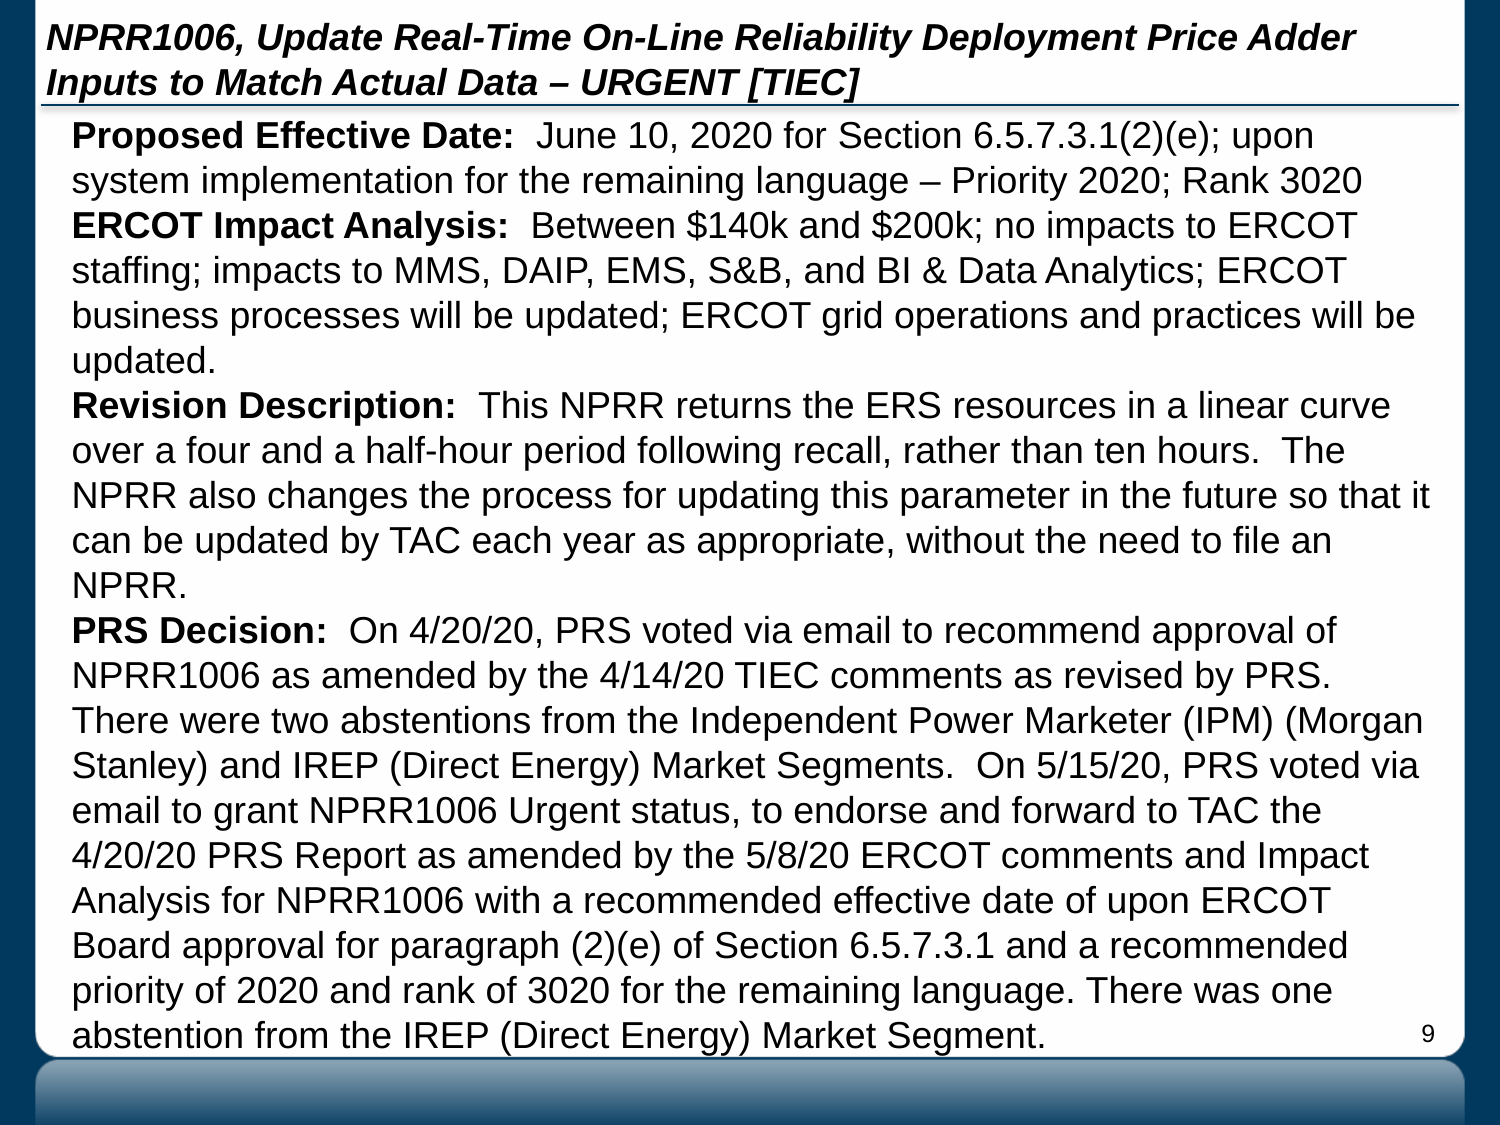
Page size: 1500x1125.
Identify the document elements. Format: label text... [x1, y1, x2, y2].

title NPRR1006, Update Real-Time On-Line Reliability Deployment Price Adder Inputs to Match Actual Data – URGENT [TIEC] [31, 20, 1464, 97]
text_box Proposed Effective Date: June 10, 2020 for Section 6.5.7.3.1(2)(e); upon system implementation for the remaining language – Priority 2020; Rank 3020 ERCOT Impact Analysis: Between $140k and $200k; no impacts to ERCOT staffing; impacts to MMS, DAIP, EMS, S&B, and BI & Data Analytics; ERCOT business processes will be updated; ERCOT grid operations and practices will be updated. Revision Description: This NPRR returns the ERS resources in a linear curve over a four and a half-hour period following recall, rather than ten hours. The NPRR also changes the process for updating this parameter in the future so that it can be updated by TAC each year as appropriate, without the need to file an NPRR. PRS Decision: On 4/20/20, PRS voted via email to recommend approval of NPRR1006 as amended by the 4/14/20 TIEC comments as revised by PRS. There were two abstentions from the Independent Power Marketer (IPM) (Morgan Stanley) and IREP (Direct Energy) Market Segments. On 5/15/20, PRS voted via email to grant NPRR1006 Urgent status, to endorse and forward to TAC the 4/20/20 PRS Report as amended by the 5/8/20 ERCOT comments and Impact Analysis for NPRR1006 with a recommended effective date of upon ERCOT Board approval for paragraph (2)(e) of Section 6.5.7.3.1 and a recommended priority of 2020 and rank of 3020 for the remaining language. There was one abstention from the IREP (Direct Energy) Market Segment. [56, 103, 1448, 1109]
picture [35, 0, 1465, 1125]
